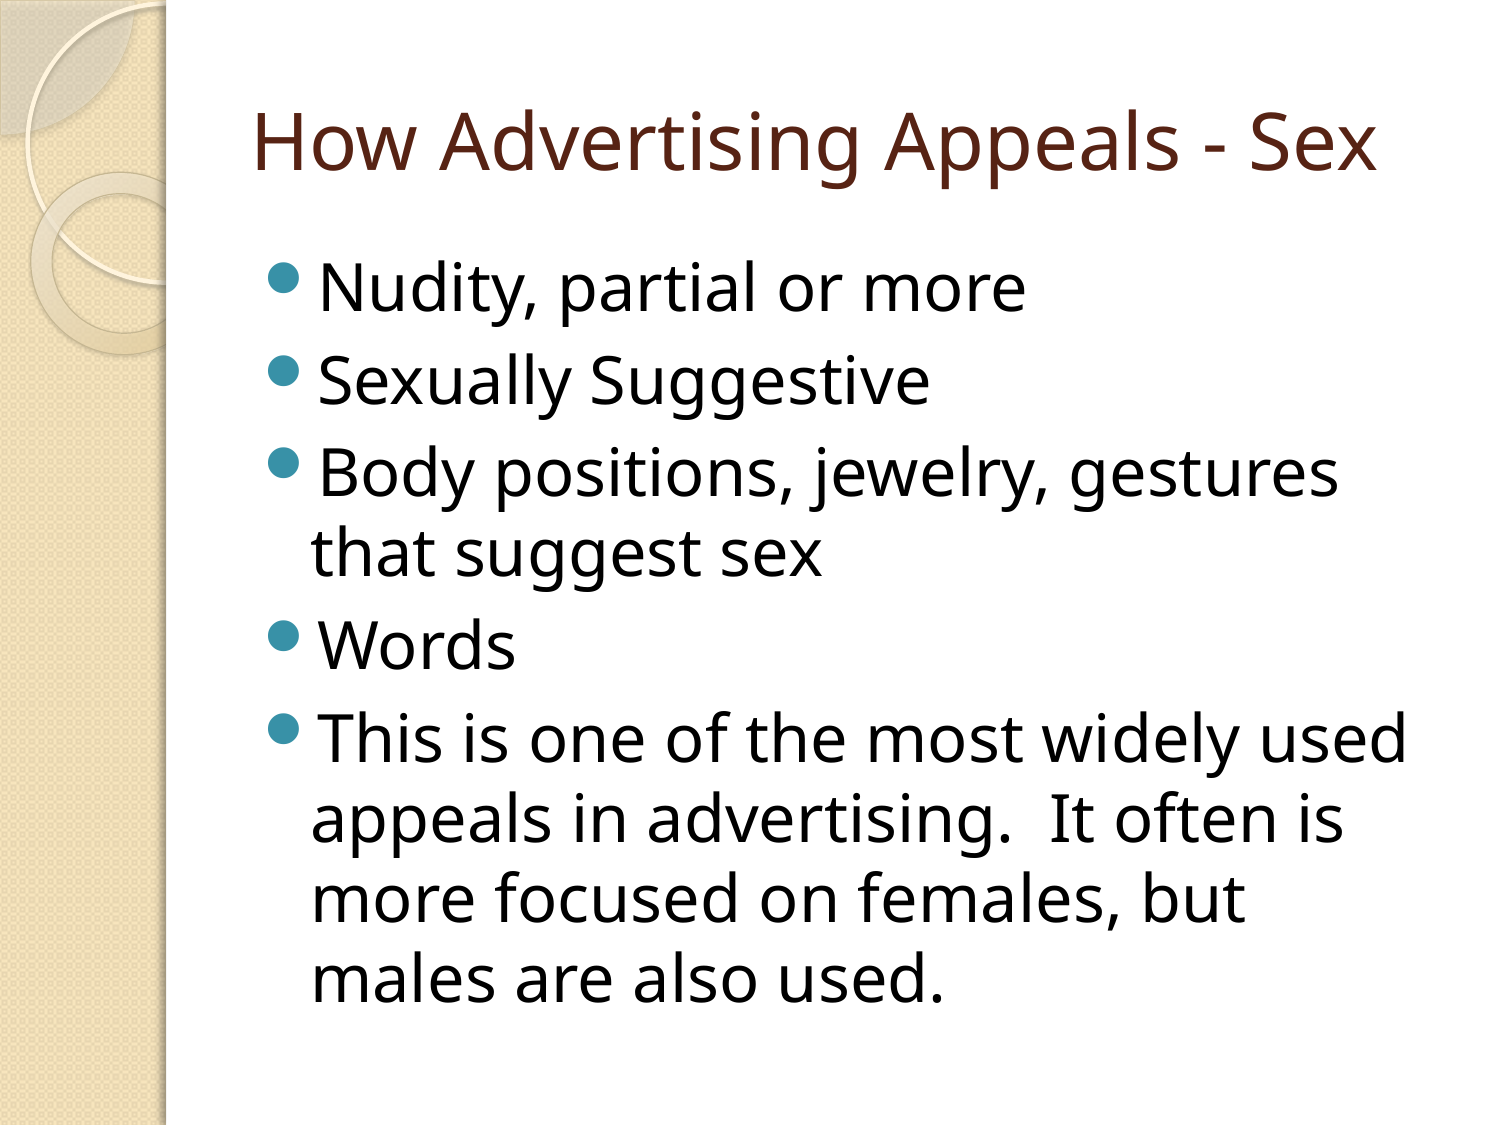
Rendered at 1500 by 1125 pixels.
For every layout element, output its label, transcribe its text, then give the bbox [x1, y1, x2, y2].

title How Advertising Appeals - Sex [235, 45, 1466, 233]
list Nudity, partial or more Sexually Suggestive Body positions, jewelry, gestures that suggest sex Words This is one of the most widely used appeals in advertising. It often is more focused on females, but males are also used. [235, 237, 1466, 1025]
